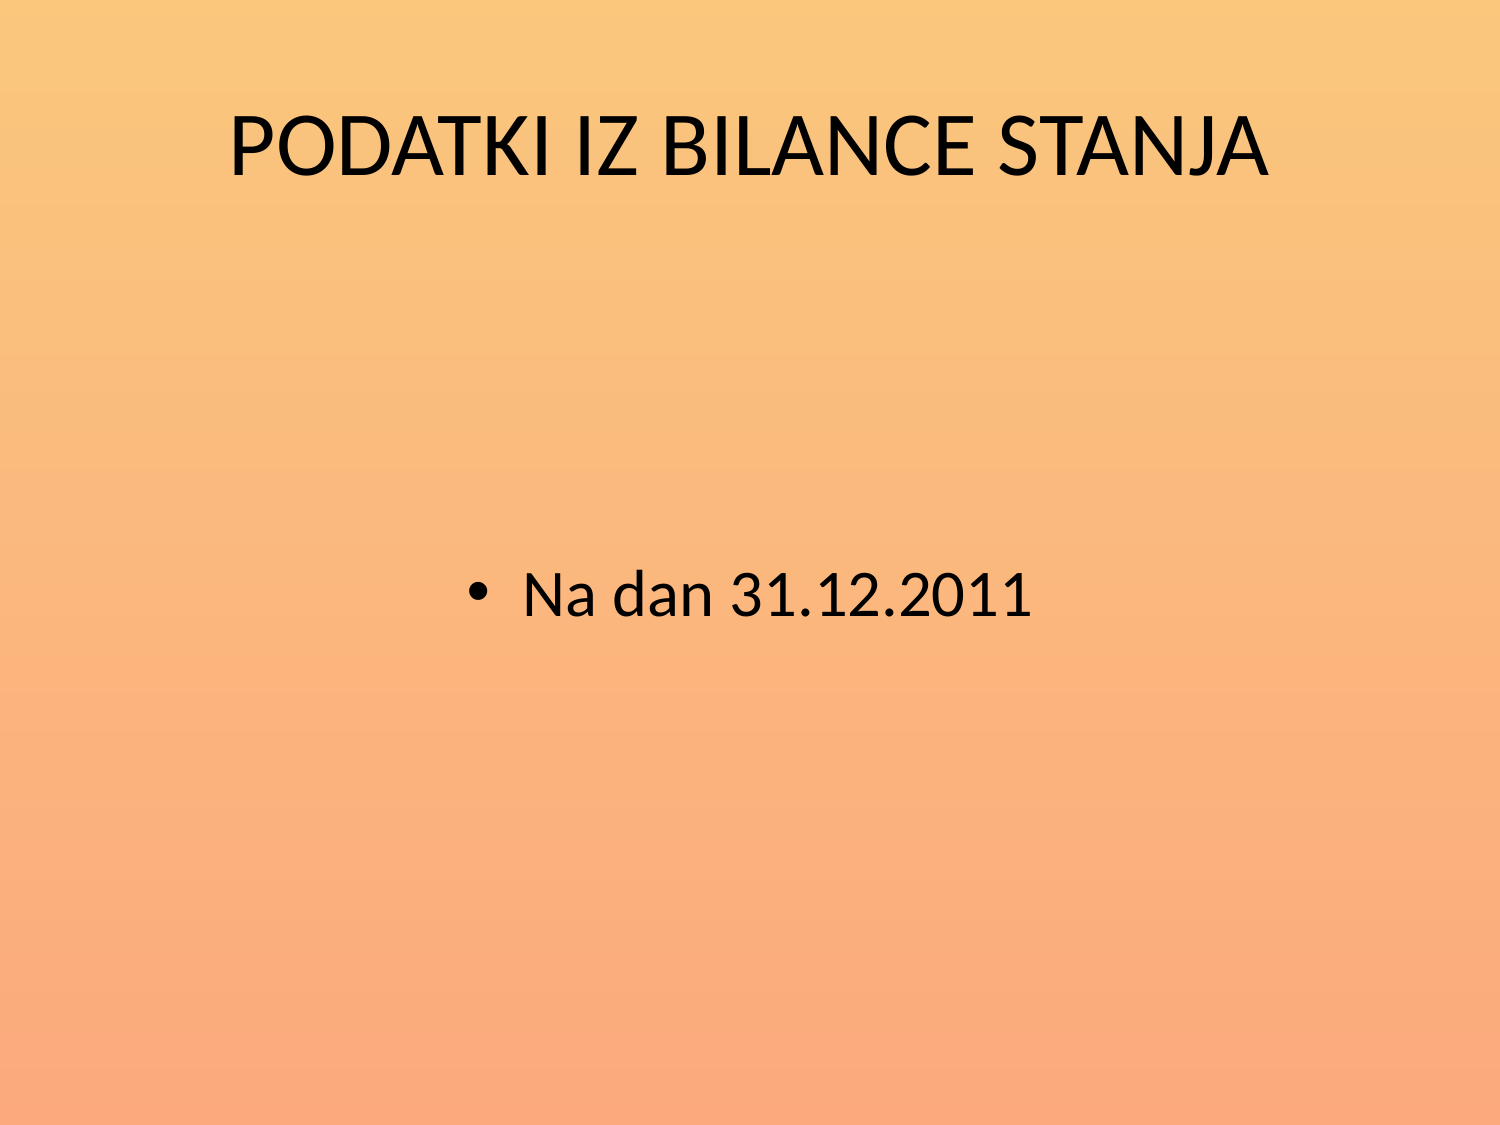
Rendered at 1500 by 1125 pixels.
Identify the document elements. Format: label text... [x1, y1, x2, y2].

title PODATKI IZ BILANCE STANJA [75, 45, 1425, 233]
list Na dan 31.12.2011 [75, 262, 1425, 1005]
